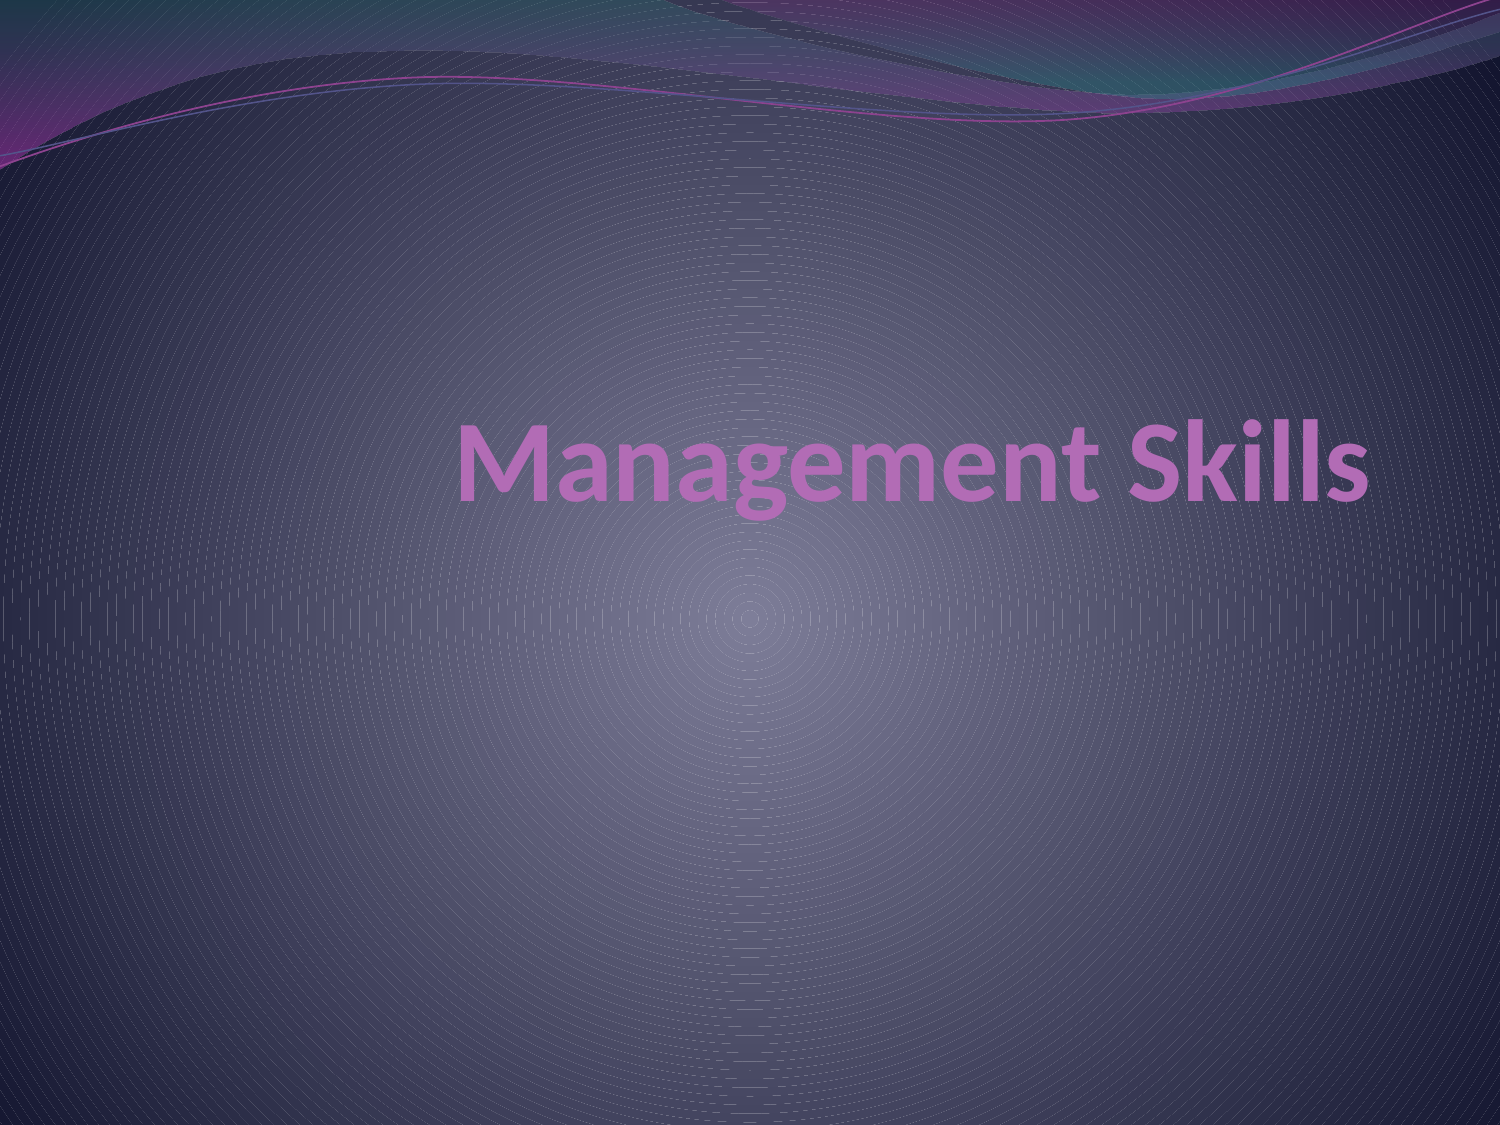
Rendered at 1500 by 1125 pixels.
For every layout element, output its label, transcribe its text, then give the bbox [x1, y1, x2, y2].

title Management Skills [87, 224, 1376, 525]
